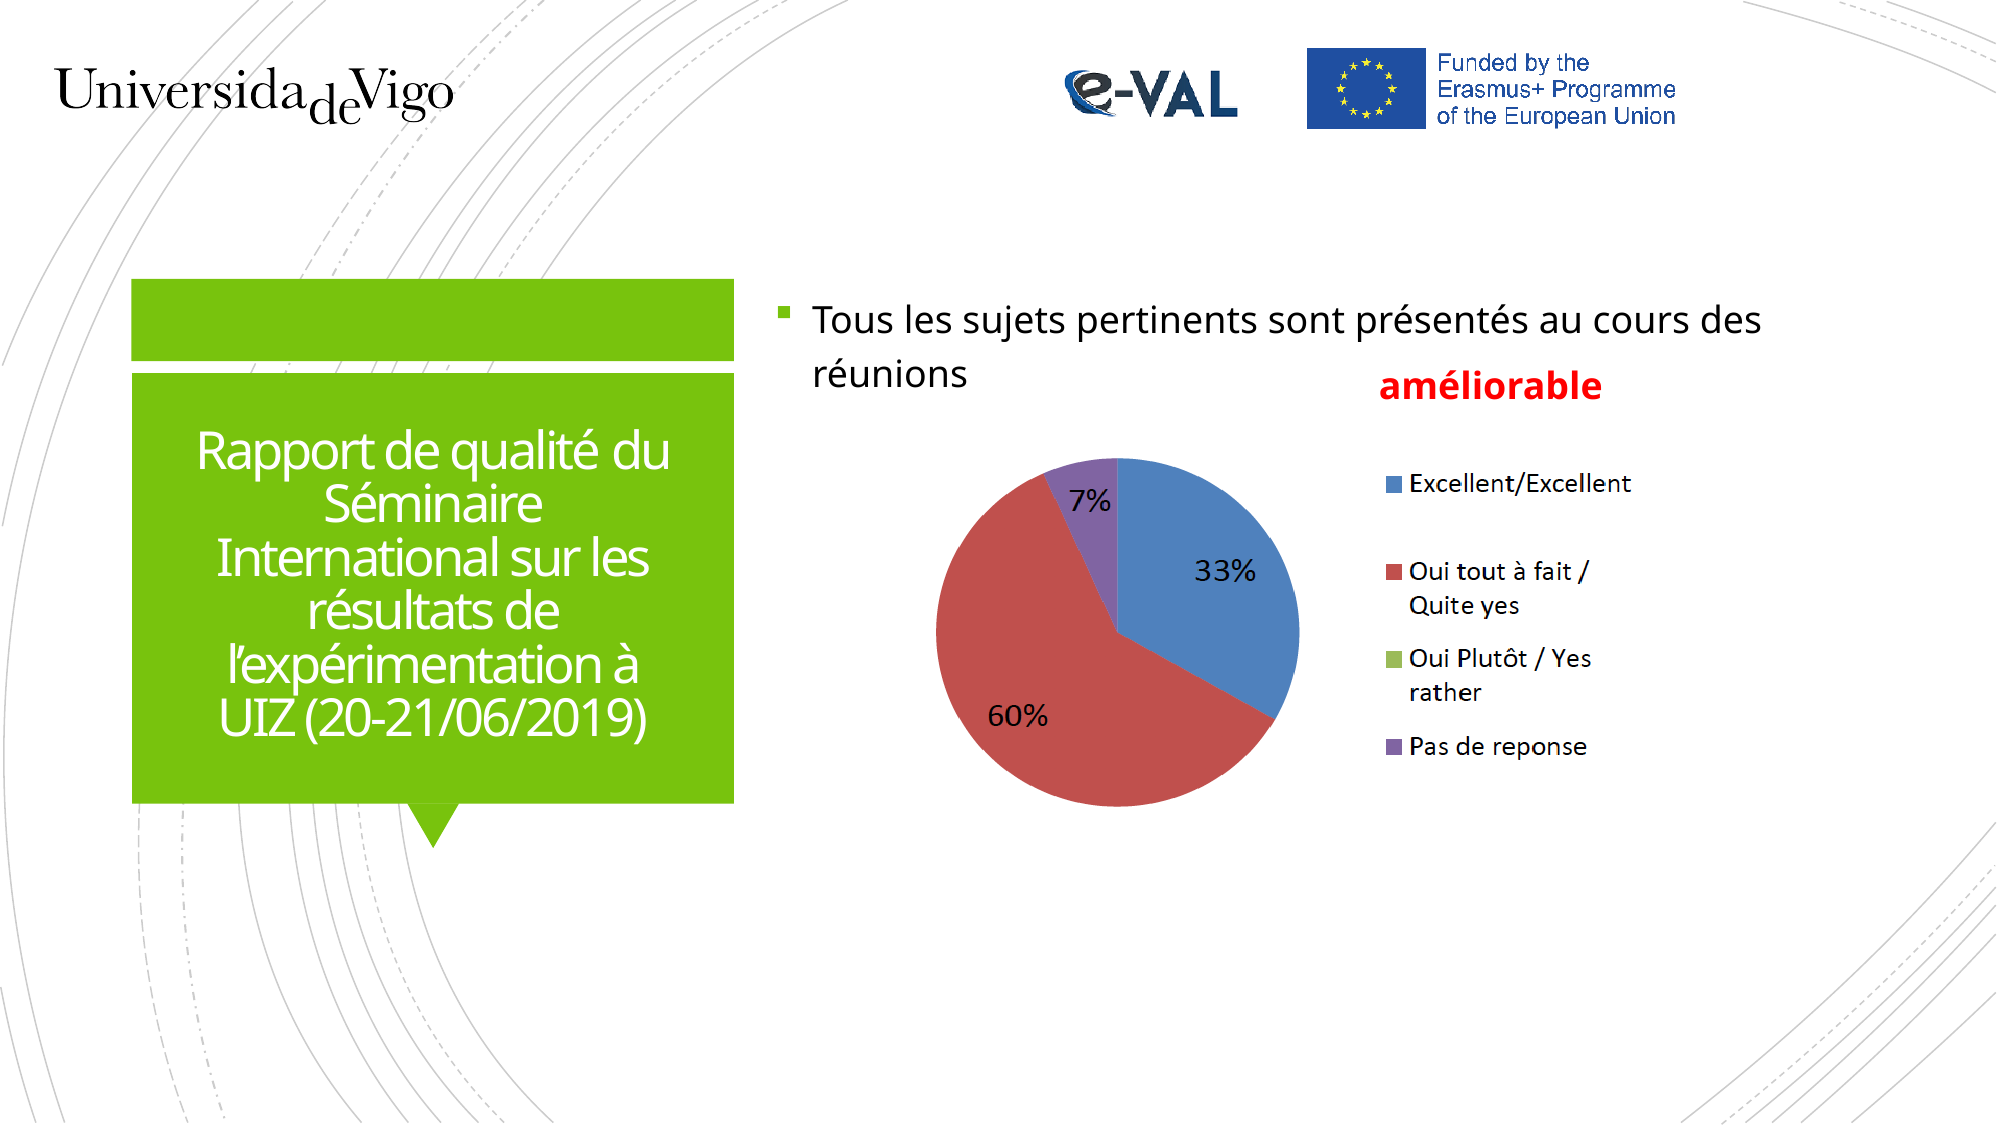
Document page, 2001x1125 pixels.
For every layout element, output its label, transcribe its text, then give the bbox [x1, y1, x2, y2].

picture [42, 48, 465, 143]
picture [912, 415, 1653, 838]
title Rapport de qualité du Séminaire International sur les résultats de l’expérimentation à UIZ (20-21/06/2019) [145, 385, 720, 789]
picture [1055, 51, 1251, 130]
picture [1307, 48, 1675, 129]
text_box améliorable [1363, 355, 1619, 415]
list Tous les sujets pertinents sont présentés au cours des réunions [759, 52, 1906, 659]
